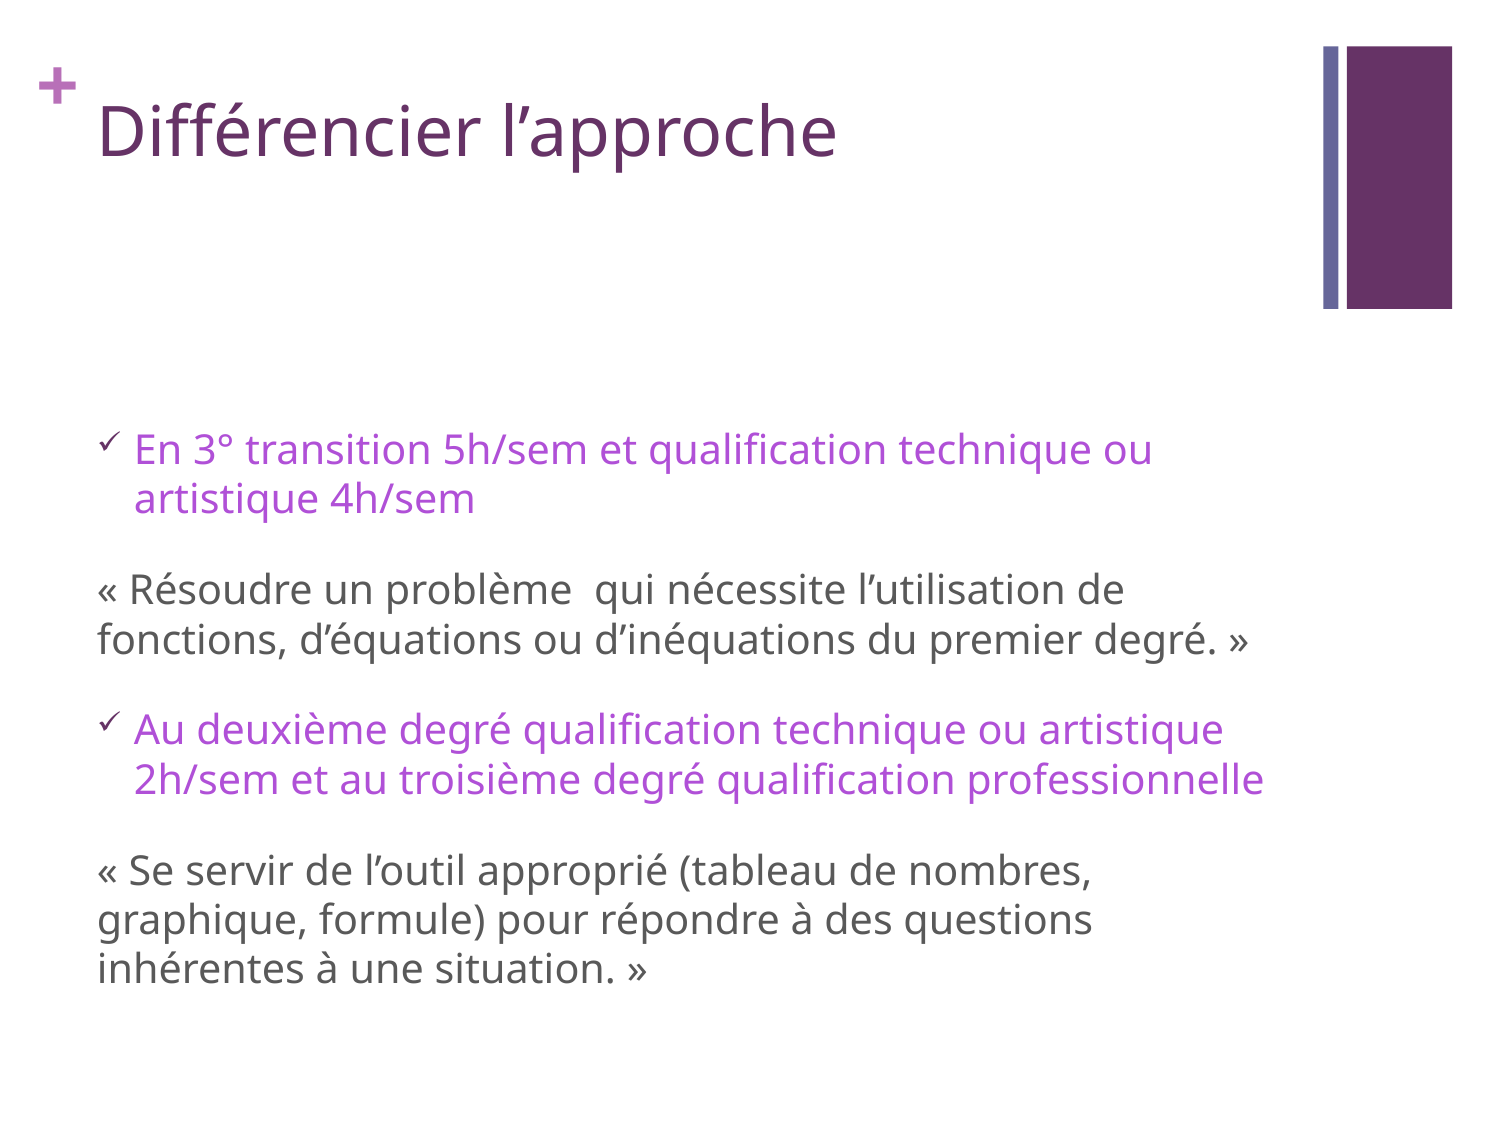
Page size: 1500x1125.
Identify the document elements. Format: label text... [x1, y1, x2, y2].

title Différencier l’approche [81, 79, 1322, 263]
list En 3° transition 5h/sem et qualification technique ou artistique 4h/sem « Résoudre un problème qui nécessite l’utilisation de fonctions, d’équations ou d’inéquations du premier degré. » Au deuxième degré qualification technique ou artistique 2h/sem et au troisième degré qualification professionnelle « Se servir de l’outil approprié (tableau de nombres, graphique, formule) pour répondre à des questions inhérentes à une situation. » [81, 324, 1322, 1005]
